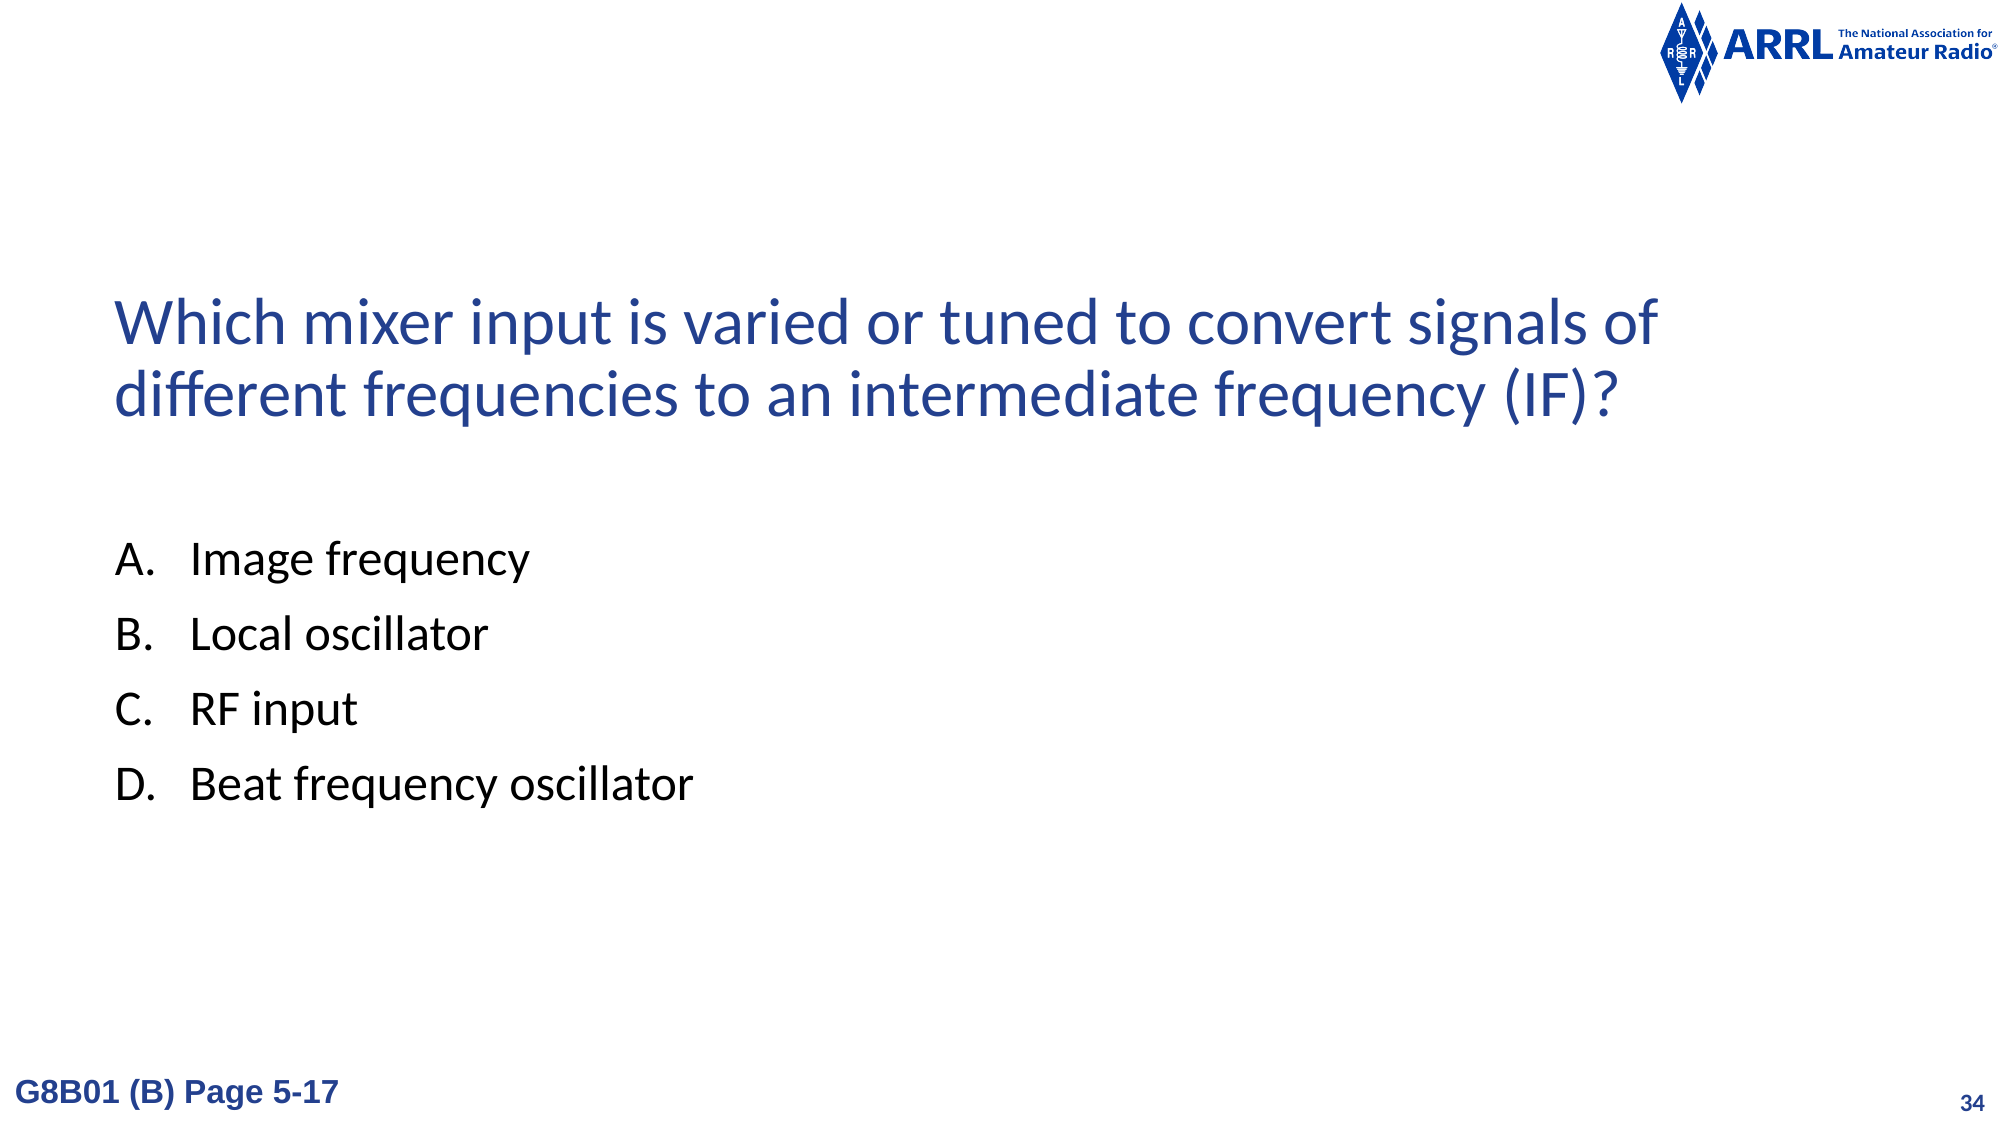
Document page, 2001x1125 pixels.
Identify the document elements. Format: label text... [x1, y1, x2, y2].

picture [1658, 0, 1999, 106]
list Image frequency Local oscillator RF input Beat frequency oscillator [99, 525, 1900, 1005]
text_box G8B01 (B) Page 5-17 [0, 1062, 1313, 1118]
text_box 34 [1899, 1079, 2000, 1125]
title Which mixer input is varied or tuned to convert signals of different frequencies to an intermediate frequency (IF)? [99, 249, 1900, 468]
